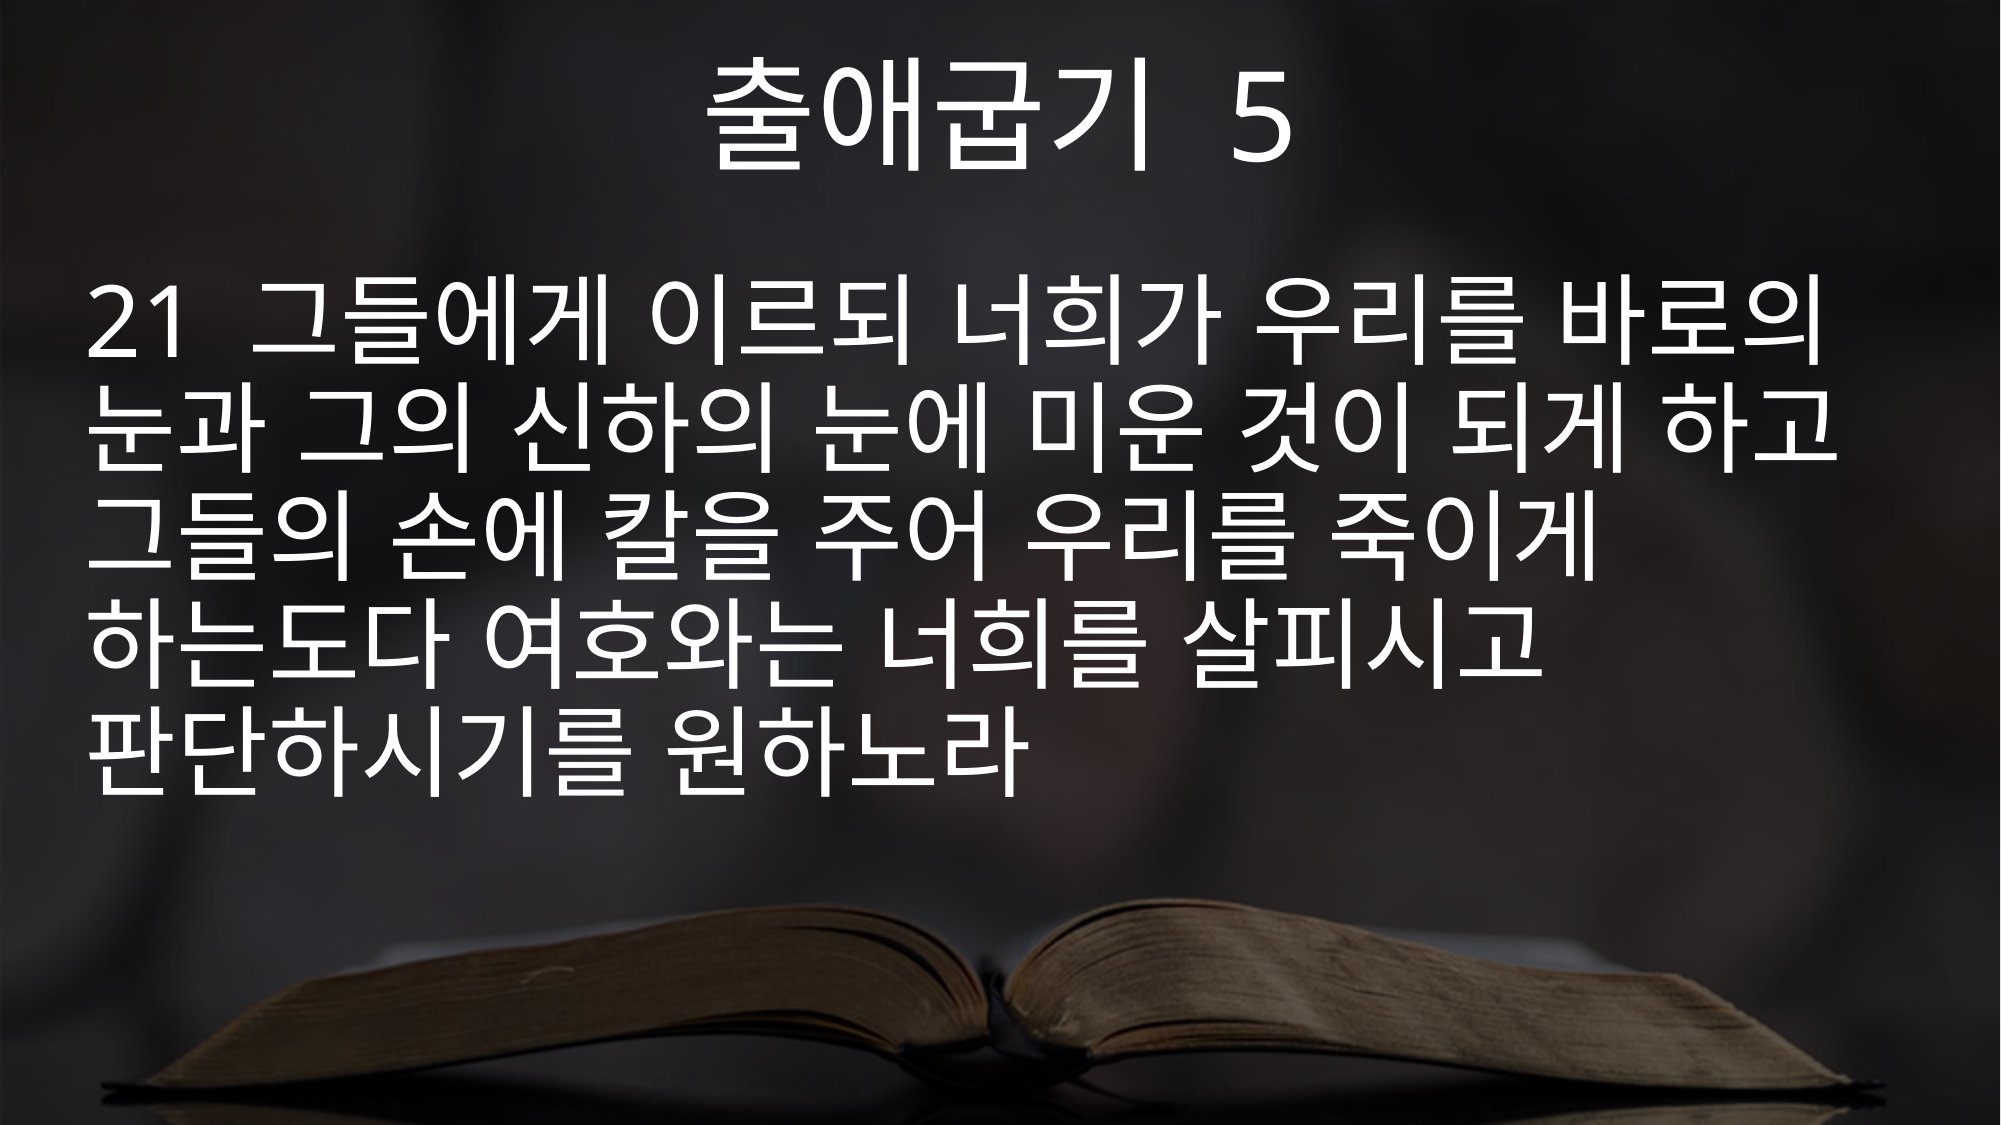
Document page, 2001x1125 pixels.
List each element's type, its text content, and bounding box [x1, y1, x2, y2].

footer 출애굽기 5 [0, 32, 2000, 192]
list 21 그들에게 이르되 너희가 우리를 바로의 눈과 그의 신하의 눈에 미운 것이 되게 하고 그들의 손에 칼을 주어 우리를 죽이게 하는도다 여호와는 너희를 살피시고 판단하시기를 원하노라 [69, 263, 1953, 423]
picture [0, 0, 2001, 1125]
